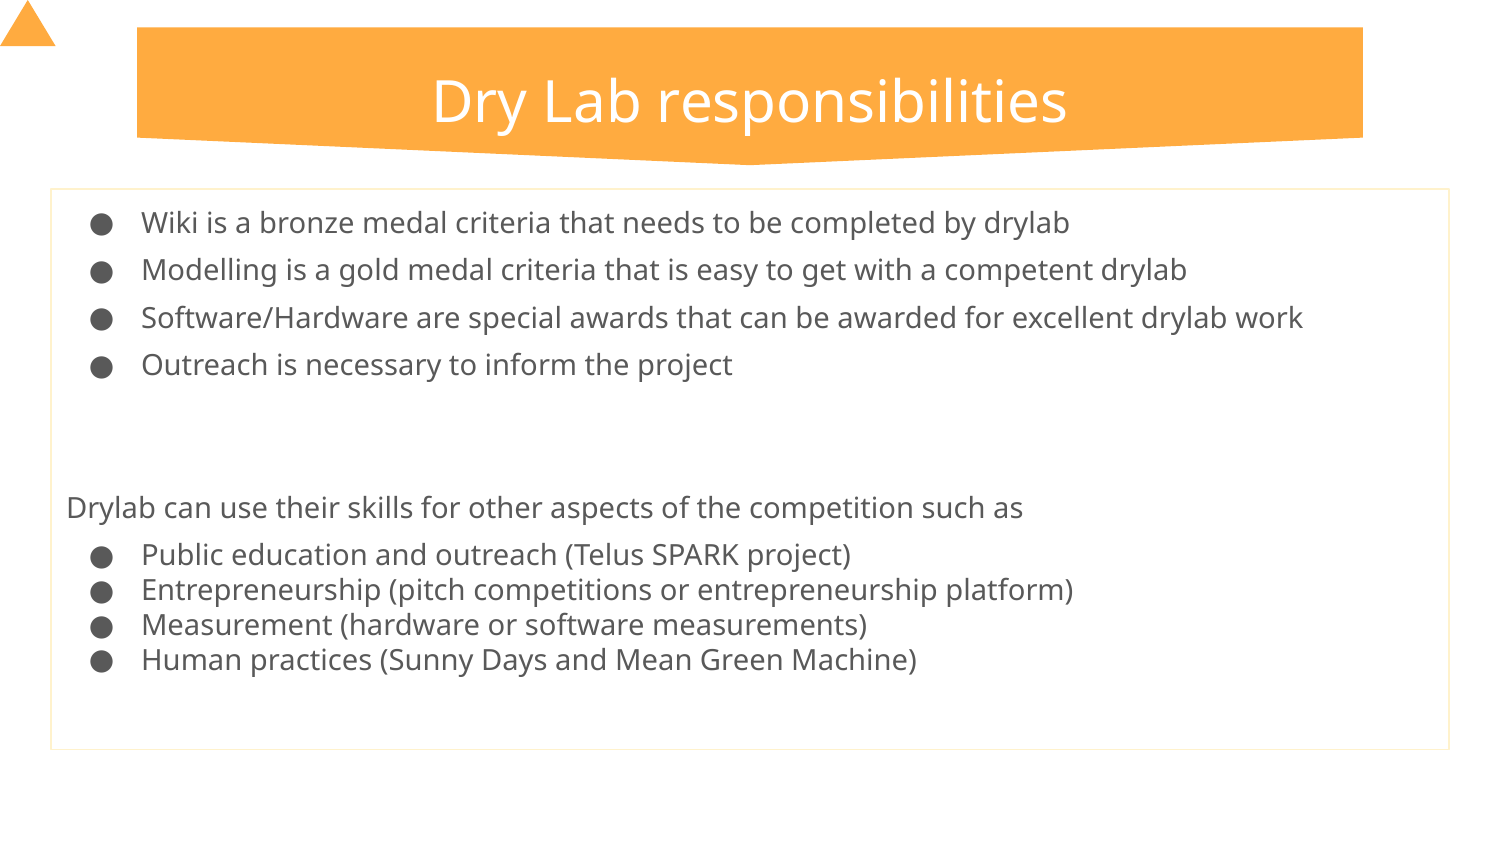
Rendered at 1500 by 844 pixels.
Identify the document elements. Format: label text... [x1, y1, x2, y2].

text_box [137, 27, 1363, 49]
text_box [0, 0, 56, 47]
list Wiki is a bronze medal criteria that needs to be completed by drylab Modelling is a gold medal criteria that is easy to get with a competent drylab Software/Hardware are special awards that can be awarded for excellent drylab work Outreach is necessary to inform the project Drylab can use their skills for other aspects of the competition such as Public education and outreach (Telus SPARK project) Entrepreneurship (pitch competitions or entrepreneurship platform) Measurement (hardware or software measurements) Human practices (Sunny Days and Mean Green Machine) [51, 189, 1449, 750]
title Dry Lab responsibilities [51, 49, 1449, 144]
text_box [279, 144, 1221, 166]
